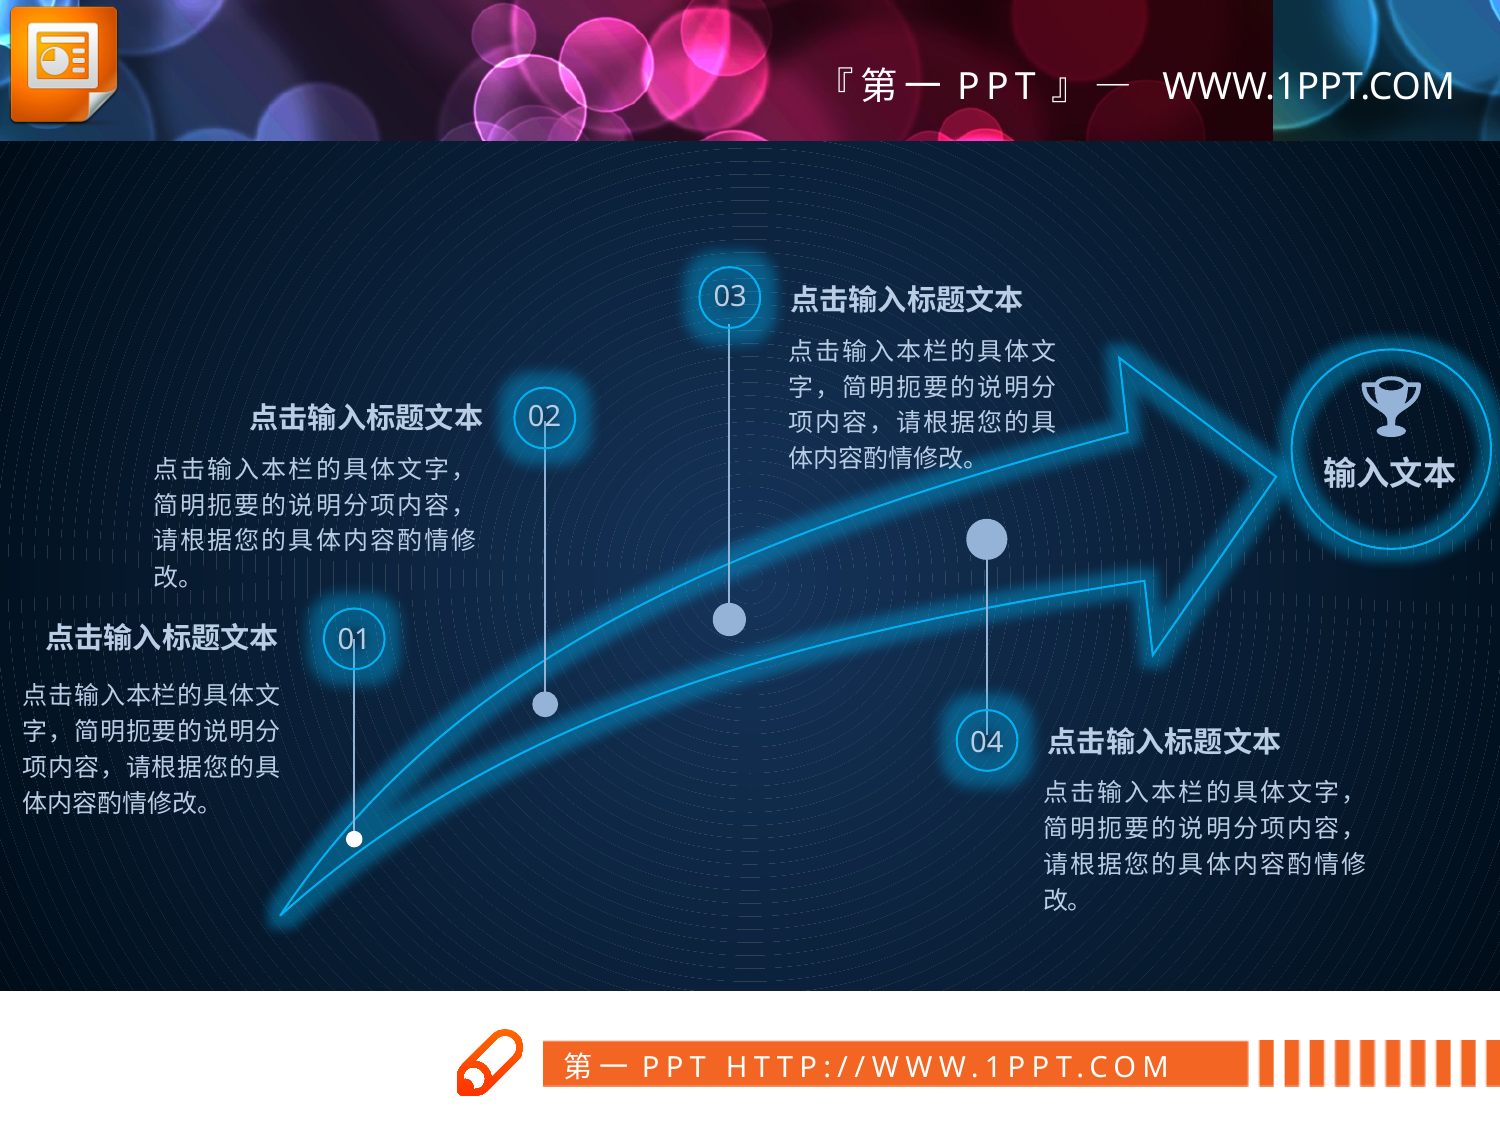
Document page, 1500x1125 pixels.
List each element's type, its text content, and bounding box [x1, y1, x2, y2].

text_box [956, 710, 1018, 765]
text_box 输入文本 [1316, 445, 1464, 504]
text_box 01 [335, 618, 373, 663]
text_box [1291, 349, 1491, 549]
text_box [970, 766, 1004, 771]
text_box [1361, 376, 1421, 438]
text_box 点击输入标题文本 [0, 607, 294, 667]
text_box 04 [968, 721, 1006, 766]
text_box [712, 602, 746, 637]
text_box [280, 357, 1275, 916]
text_box 点击输入标题文本 [1047, 714, 1315, 770]
text_box [323, 608, 385, 670]
text_box [966, 518, 1008, 560]
text_box 点击输入本栏的具体文字，简明扼要的说明分项内容，请根据您的具体内容酌情修改。 [153, 447, 478, 537]
text_box [514, 387, 576, 449]
text_box [345, 830, 363, 848]
text_box 03 [711, 275, 749, 320]
text_box 点击输入标题文本 [159, 389, 484, 449]
text_box 02 [526, 395, 564, 441]
text_box [699, 267, 761, 328]
text_box 点击输入本栏的具体文字，简明扼要的说明分项内容，请根据您的具体内容酌情修改。 [788, 329, 1057, 419]
text_box [532, 691, 559, 718]
picture [0, 0, 1500, 141]
picture [543, 1040, 1500, 1087]
text_box 点击输入标题文本 [790, 271, 1057, 329]
text_box 点击输入本栏的具体文字，简明扼要的说明分项内容，请根据您的具体内容酌情修改。 [7, 666, 296, 756]
text_box 点击输入本栏的具体文字，简明扼要的说明分项内容，请根据您的具体内容酌情修改。 [1043, 770, 1367, 860]
